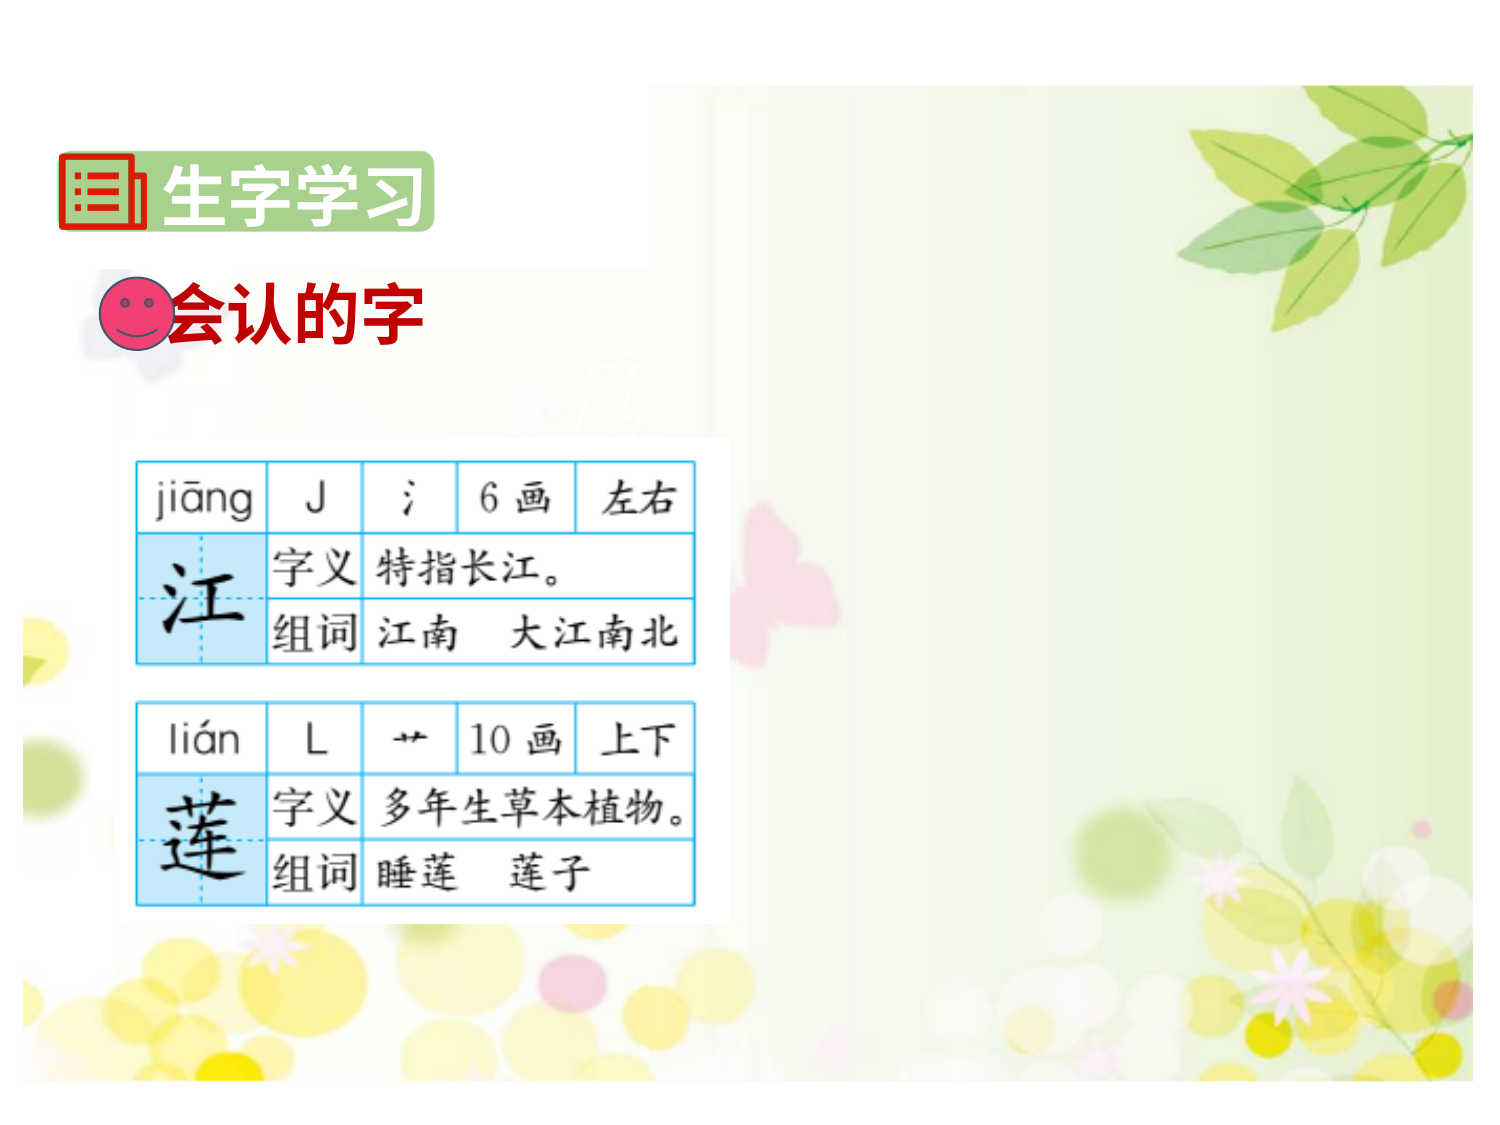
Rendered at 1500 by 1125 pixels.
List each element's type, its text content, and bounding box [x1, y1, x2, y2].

picture [59, 147, 147, 236]
text_box 生字学习 [146, 147, 509, 243]
picture [23, 84, 1473, 1093]
